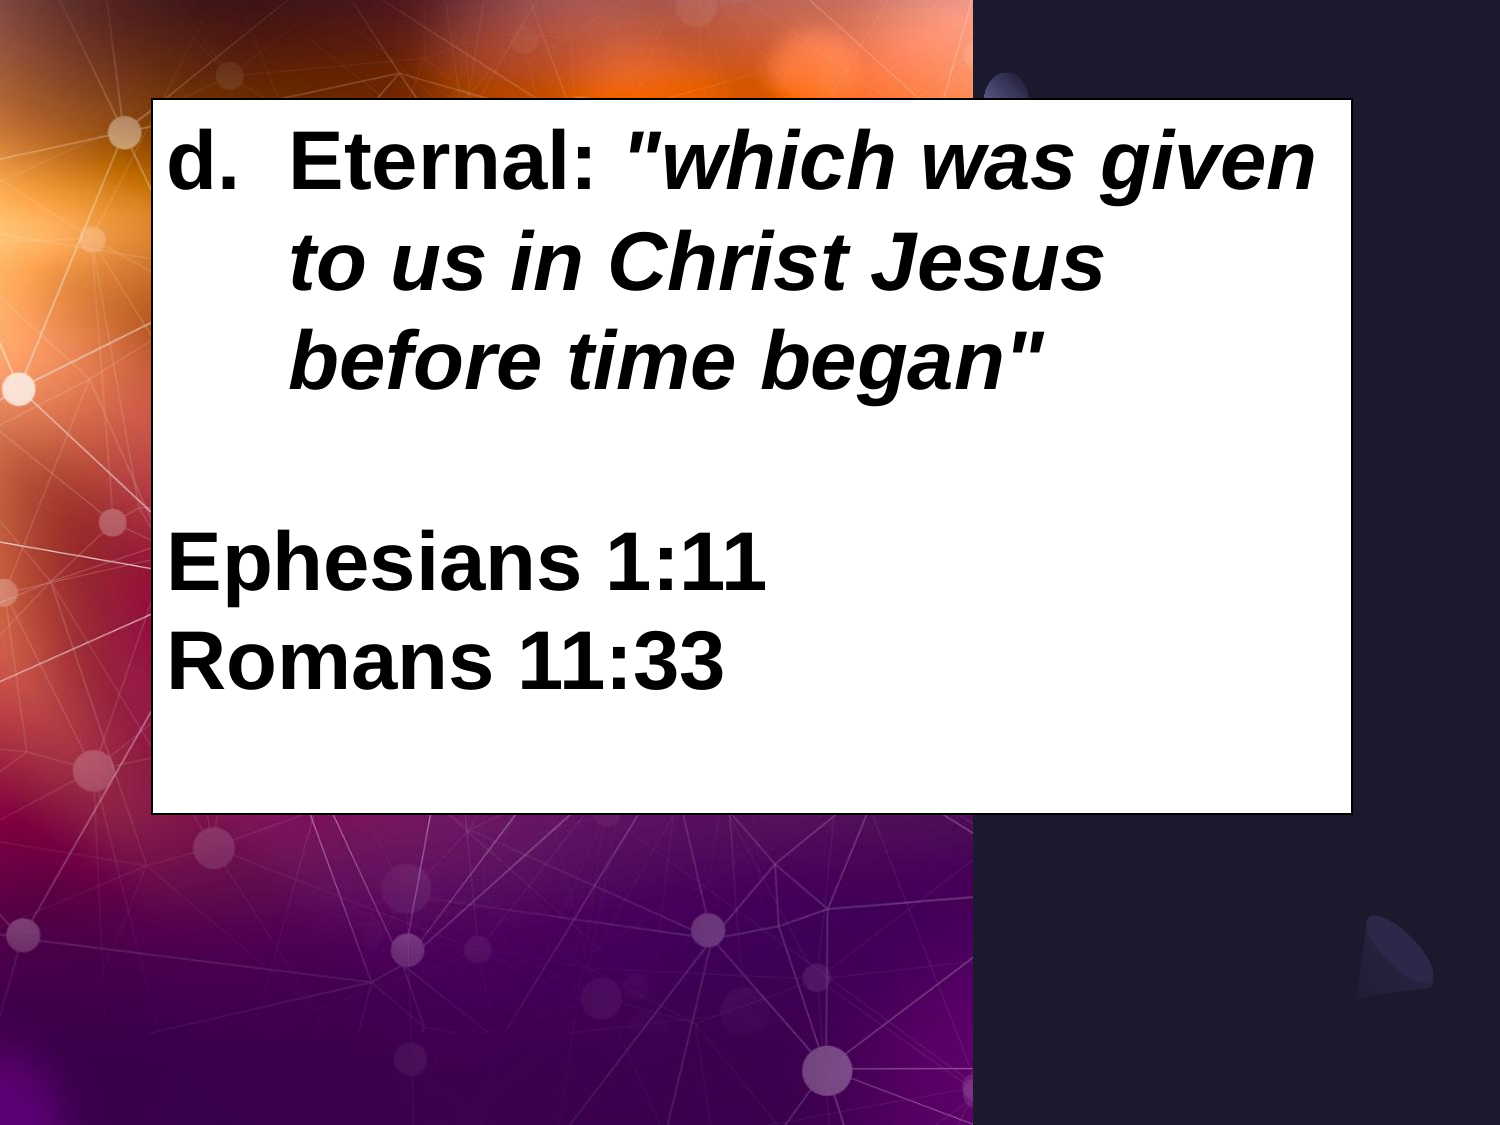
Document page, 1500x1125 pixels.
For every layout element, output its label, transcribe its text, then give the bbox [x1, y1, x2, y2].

text_box Eternal: "which was given to us in Christ Jesus before time began" Ephesians 1:11 Romans 11:33 [973, 98, 1353, 815]
picture [0, 0, 973, 1125]
